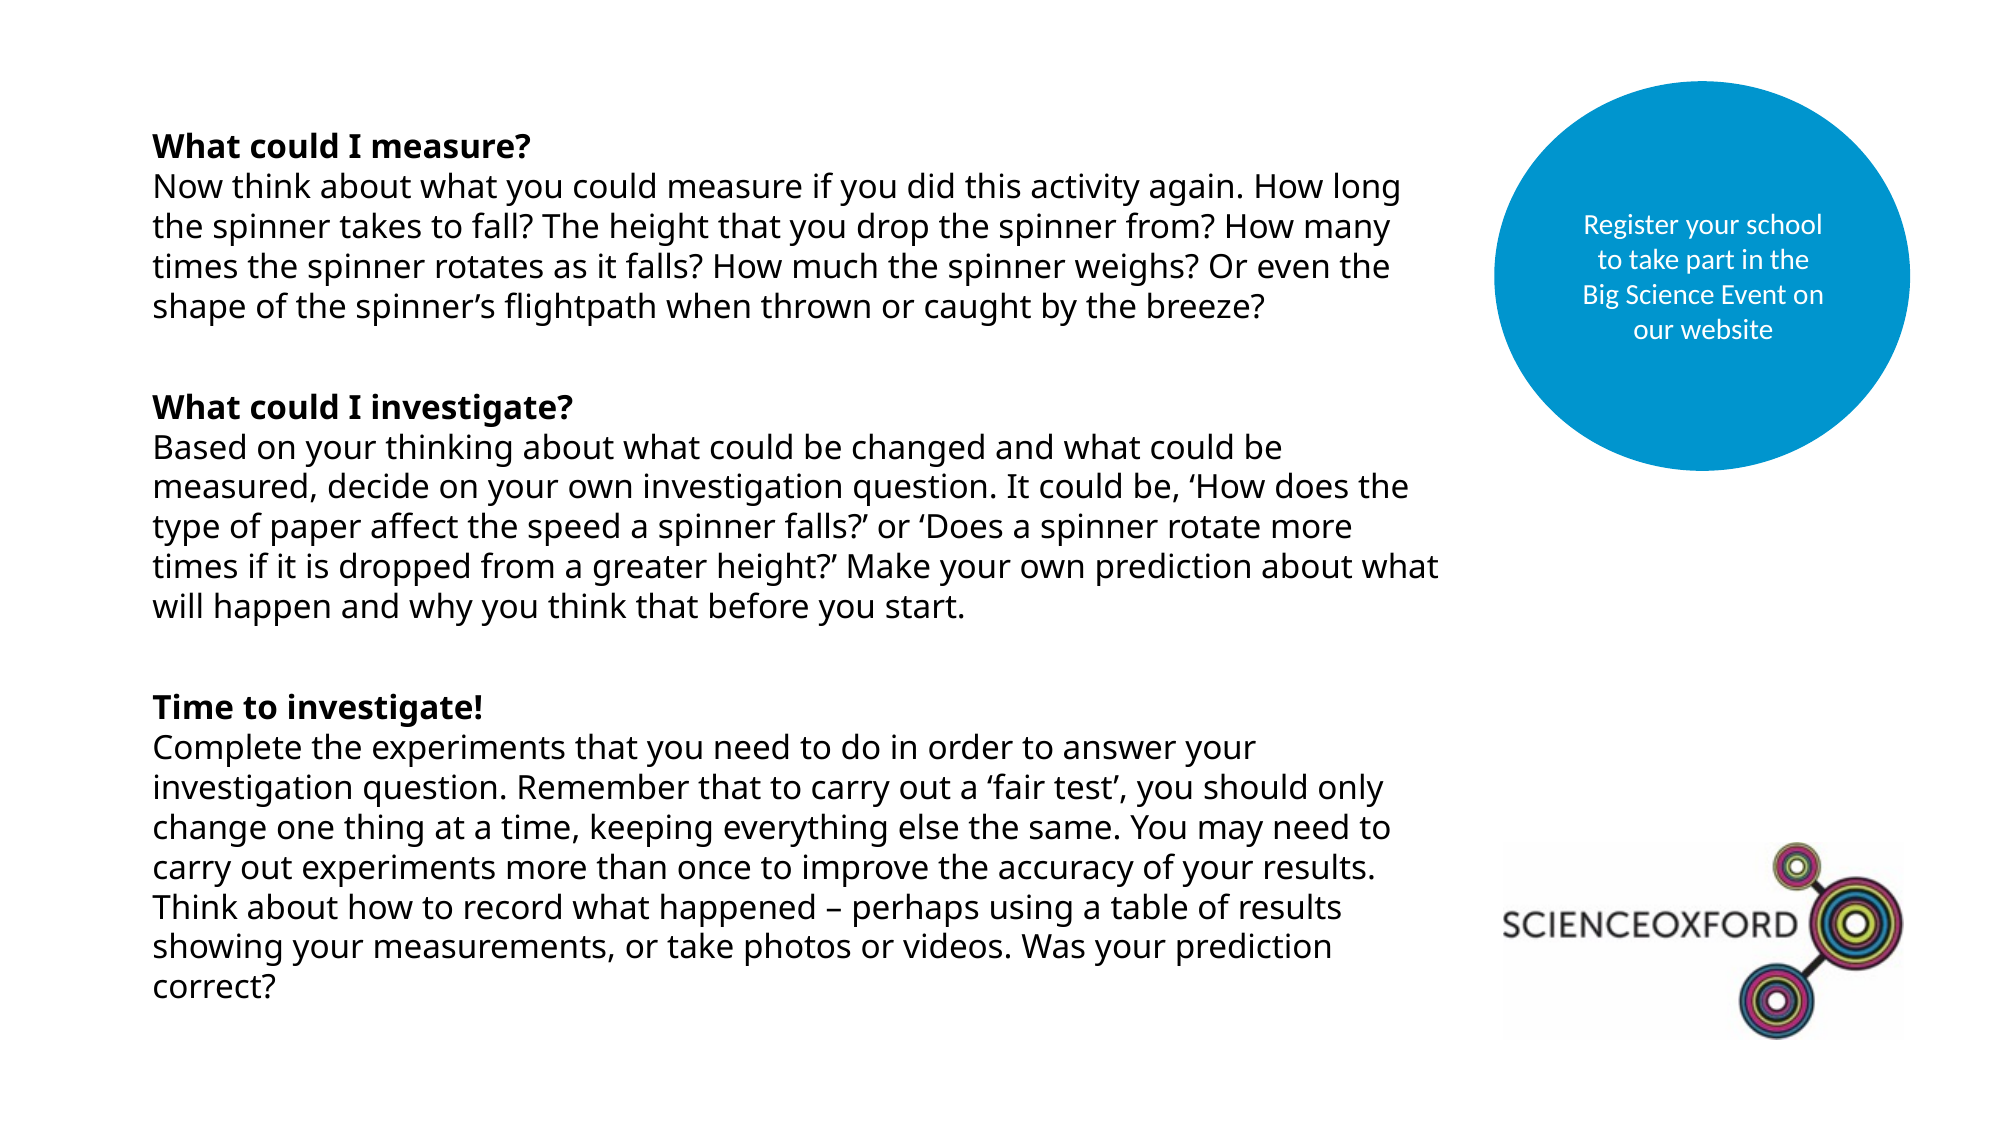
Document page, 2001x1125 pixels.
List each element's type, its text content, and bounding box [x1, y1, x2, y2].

text_box [1493, 80, 1912, 472]
text_box Register your school to take part in the Big Science Event on our website [1561, 197, 1846, 353]
picture [1502, 842, 1904, 1040]
list What could I measure? Now think about what you could measure if you did this activity again. How long the spinner takes to fall? The height that you drop the spinner from? How many times the spinner rotates as it falls? How much the spinner weighs? Or even the shape of the spinner’s flightpath when thrown or caught by the breeze? What could I investigate? Based on your thinking about what could be changed and what could be measured, decide on your own investigation question. It could be, ‘How does the type of paper affect the speed a spinner falls?’ or ‘Does a spinner rotate more times if it is dropped from a greater height?’ Make your own prediction about what will happen and why you think that before you start. Time to investigate! Complete the experiments that you need to do in order to answer your investigation question. Remember that to carry out a ‘fair test’, you should only change one thing at a time, keeping everything else the same. You may need to carry out experiments more than once to improve the accuracy of your results. Think about how to record what happened – perhaps using a table of results showing your measurements, or take photos or videos. Was your prediction correct? [137, 117, 1464, 1054]
